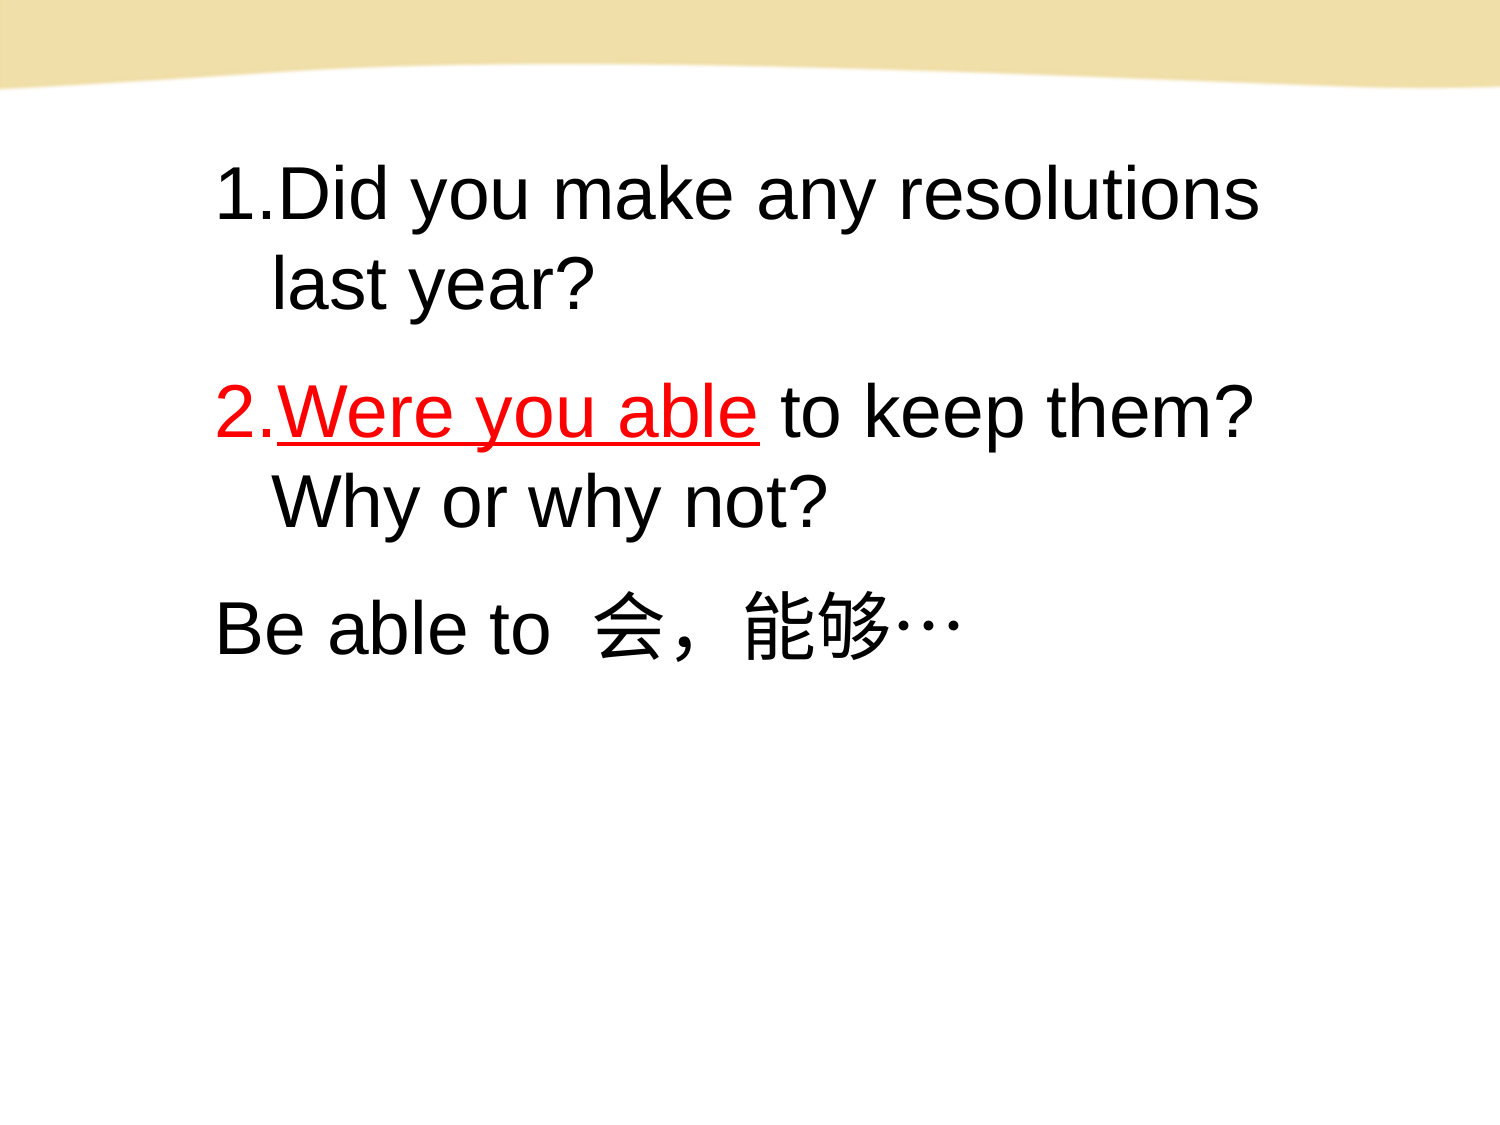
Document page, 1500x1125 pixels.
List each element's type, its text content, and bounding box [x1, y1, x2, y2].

picture [0, 0, 1500, 1125]
text_box Did you make any resolutions last year? Were you able to keep them? Why or why not? Be able to 会，能够… [200, 137, 1288, 678]
